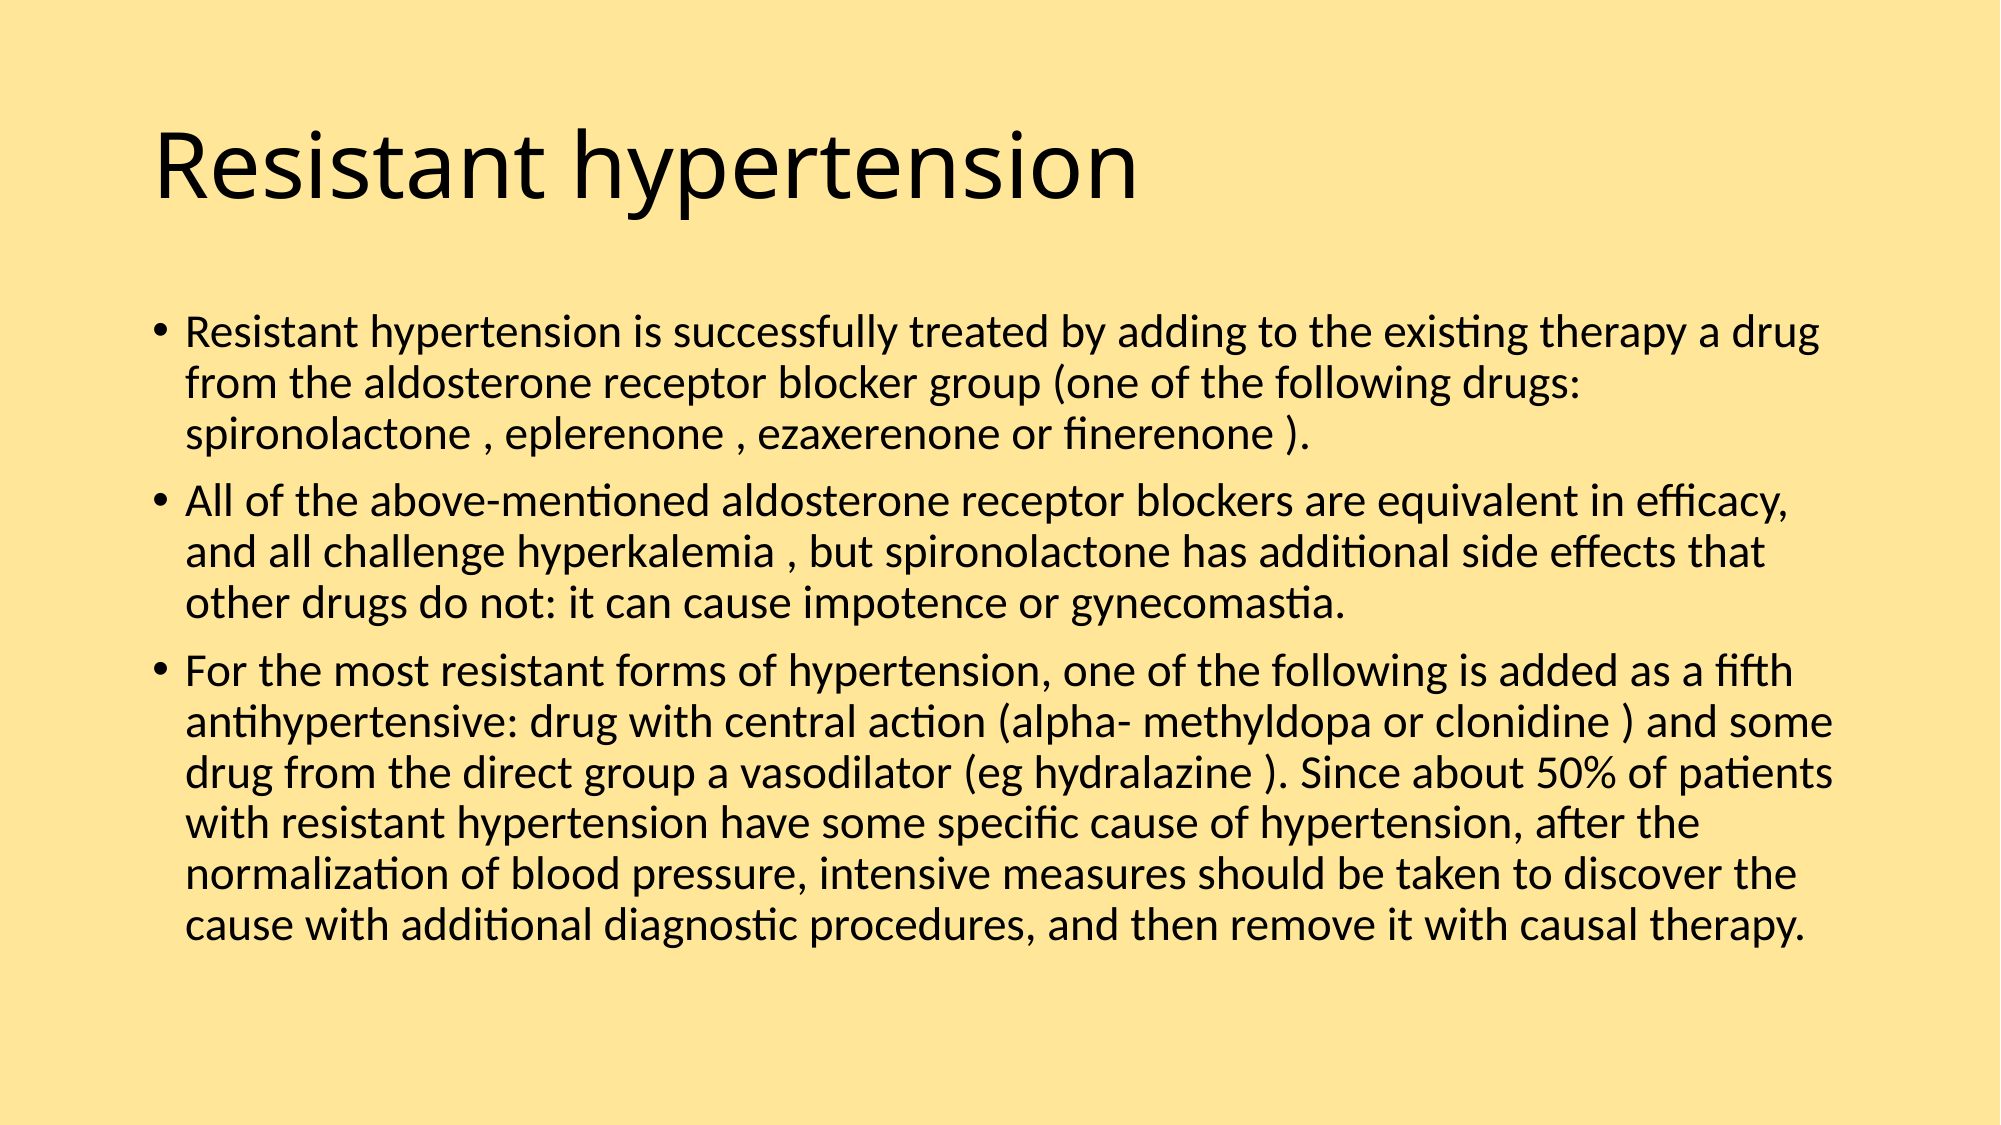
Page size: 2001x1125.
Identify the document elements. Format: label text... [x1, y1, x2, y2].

list Resistant hypertension is successfully treated by adding to the existing therapy a drug from the aldosterone receptor blocker group (one of the following drugs: spironolactone , eplerenone , ezaxerenone or finerenone ). All of the above-mentioned aldosterone receptor blockers are equivalent in efficacy, and all challenge hyperkalemia , but spironolactone has additional side effects that other drugs do not: it can cause impotence or gynecomastia. For the most resistant forms of hypertension, one of the following is added as a fifth antihypertensive: drug with central action (alpha- methyldopa or clonidine ) and some drug from the direct group a vasodilator (eg hydralazine ). Since about 50% of patients with resistant hypertension have some specific cause of hypertension, after the normalization of blood pressure, intensive measures should be taken to discover the cause with additional diagnostic procedures, and then remove it with causal therapy. [137, 299, 1863, 1014]
title Resistant hypertension [137, 59, 1863, 278]
